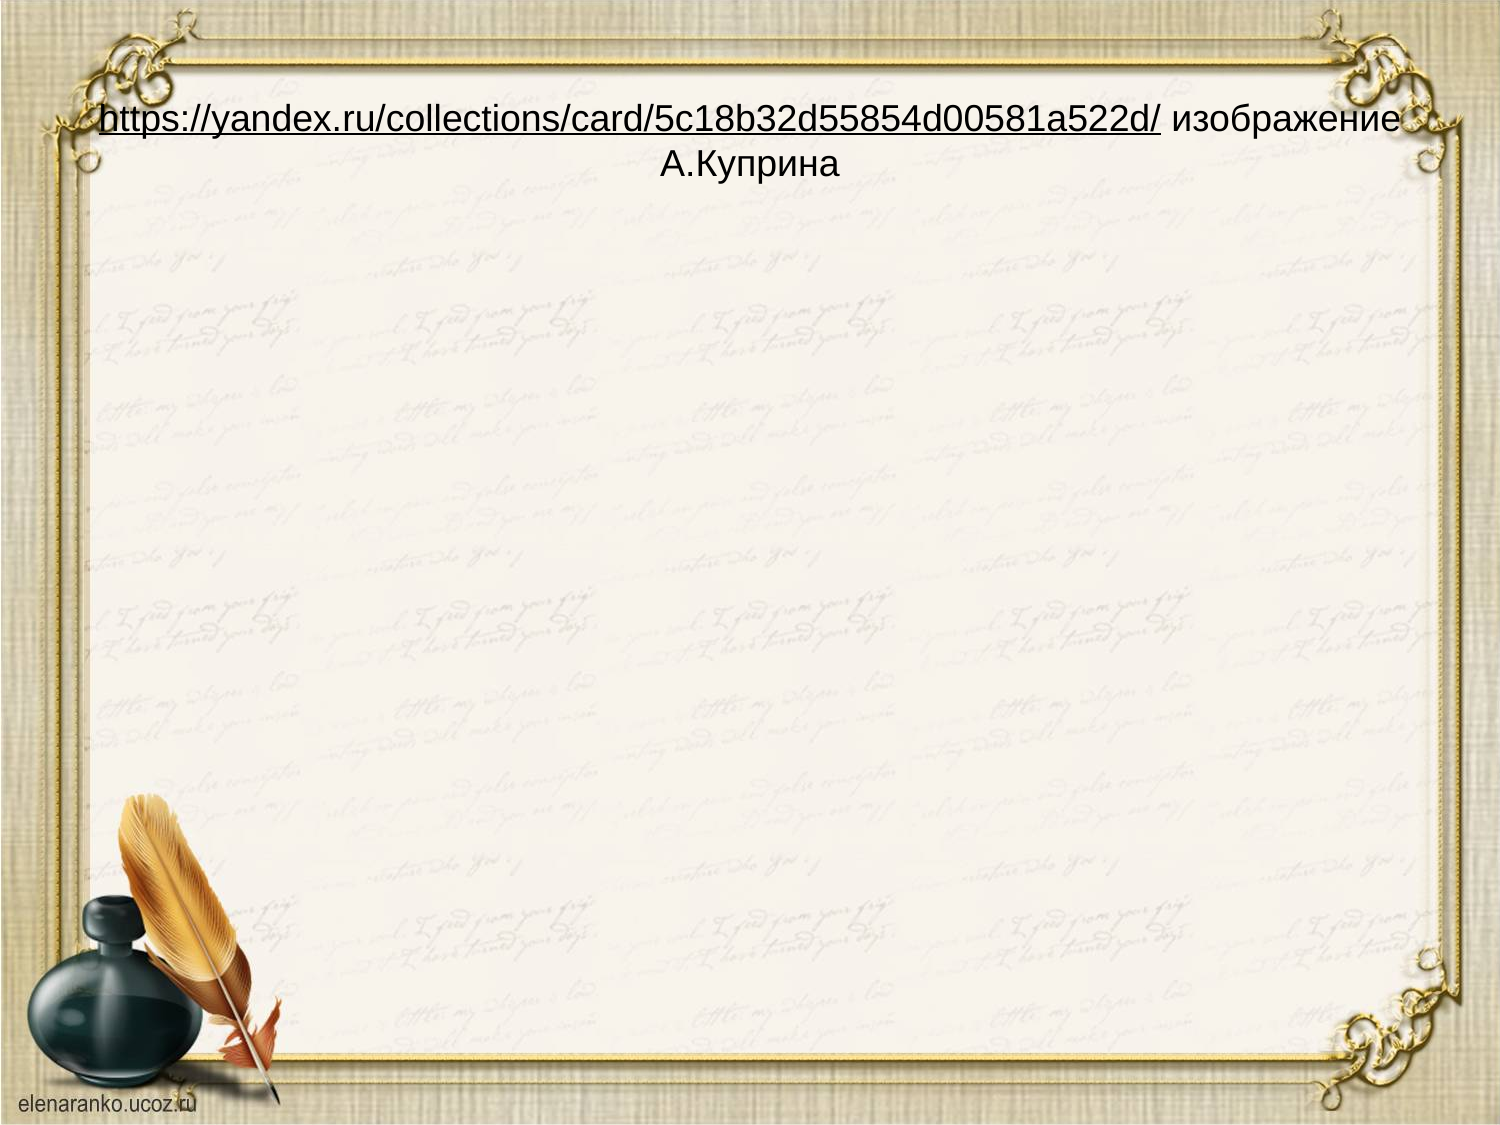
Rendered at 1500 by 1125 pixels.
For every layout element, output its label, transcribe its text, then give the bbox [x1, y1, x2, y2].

title https://yandex.ru/collections/card/5c18b32d55854d00581a522d/ изображение А.Куприна [75, 45, 1425, 233]
picture [0, 0, 1500, 1125]
